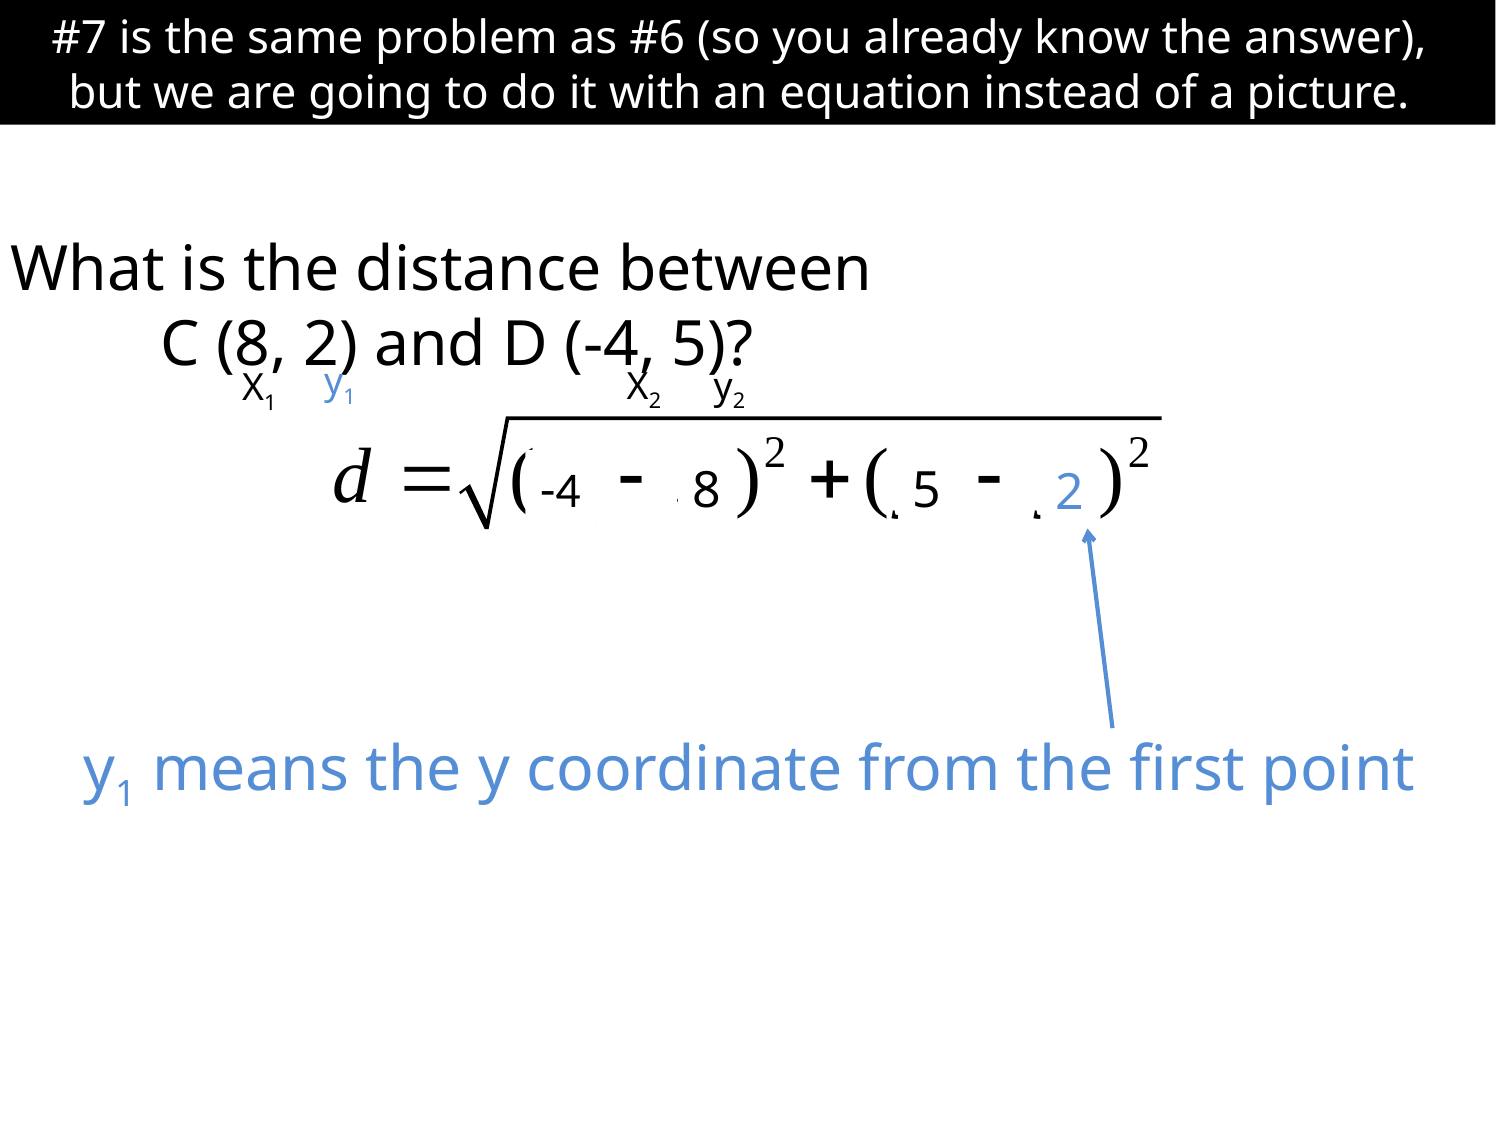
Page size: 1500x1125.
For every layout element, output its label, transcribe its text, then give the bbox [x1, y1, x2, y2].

text_box #7 is the same problem as #6 (so you already know the answer), but we are going to do it with an equation instead of a picture. [0, 0, 1496, 125]
text_box What is the distance between C (8, 2) and D (-4, 5)? [0, 220, 1496, 386]
text_box X1 [227, 355, 292, 422]
text_box y1 [309, 349, 371, 416]
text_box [320, 399, 1180, 759]
text_box X2 [611, 354, 677, 398]
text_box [1087, 528, 1113, 729]
text_box y2 [698, 354, 761, 398]
text_box y1 means the y coordinate from the first point [0, 720, 1500, 821]
